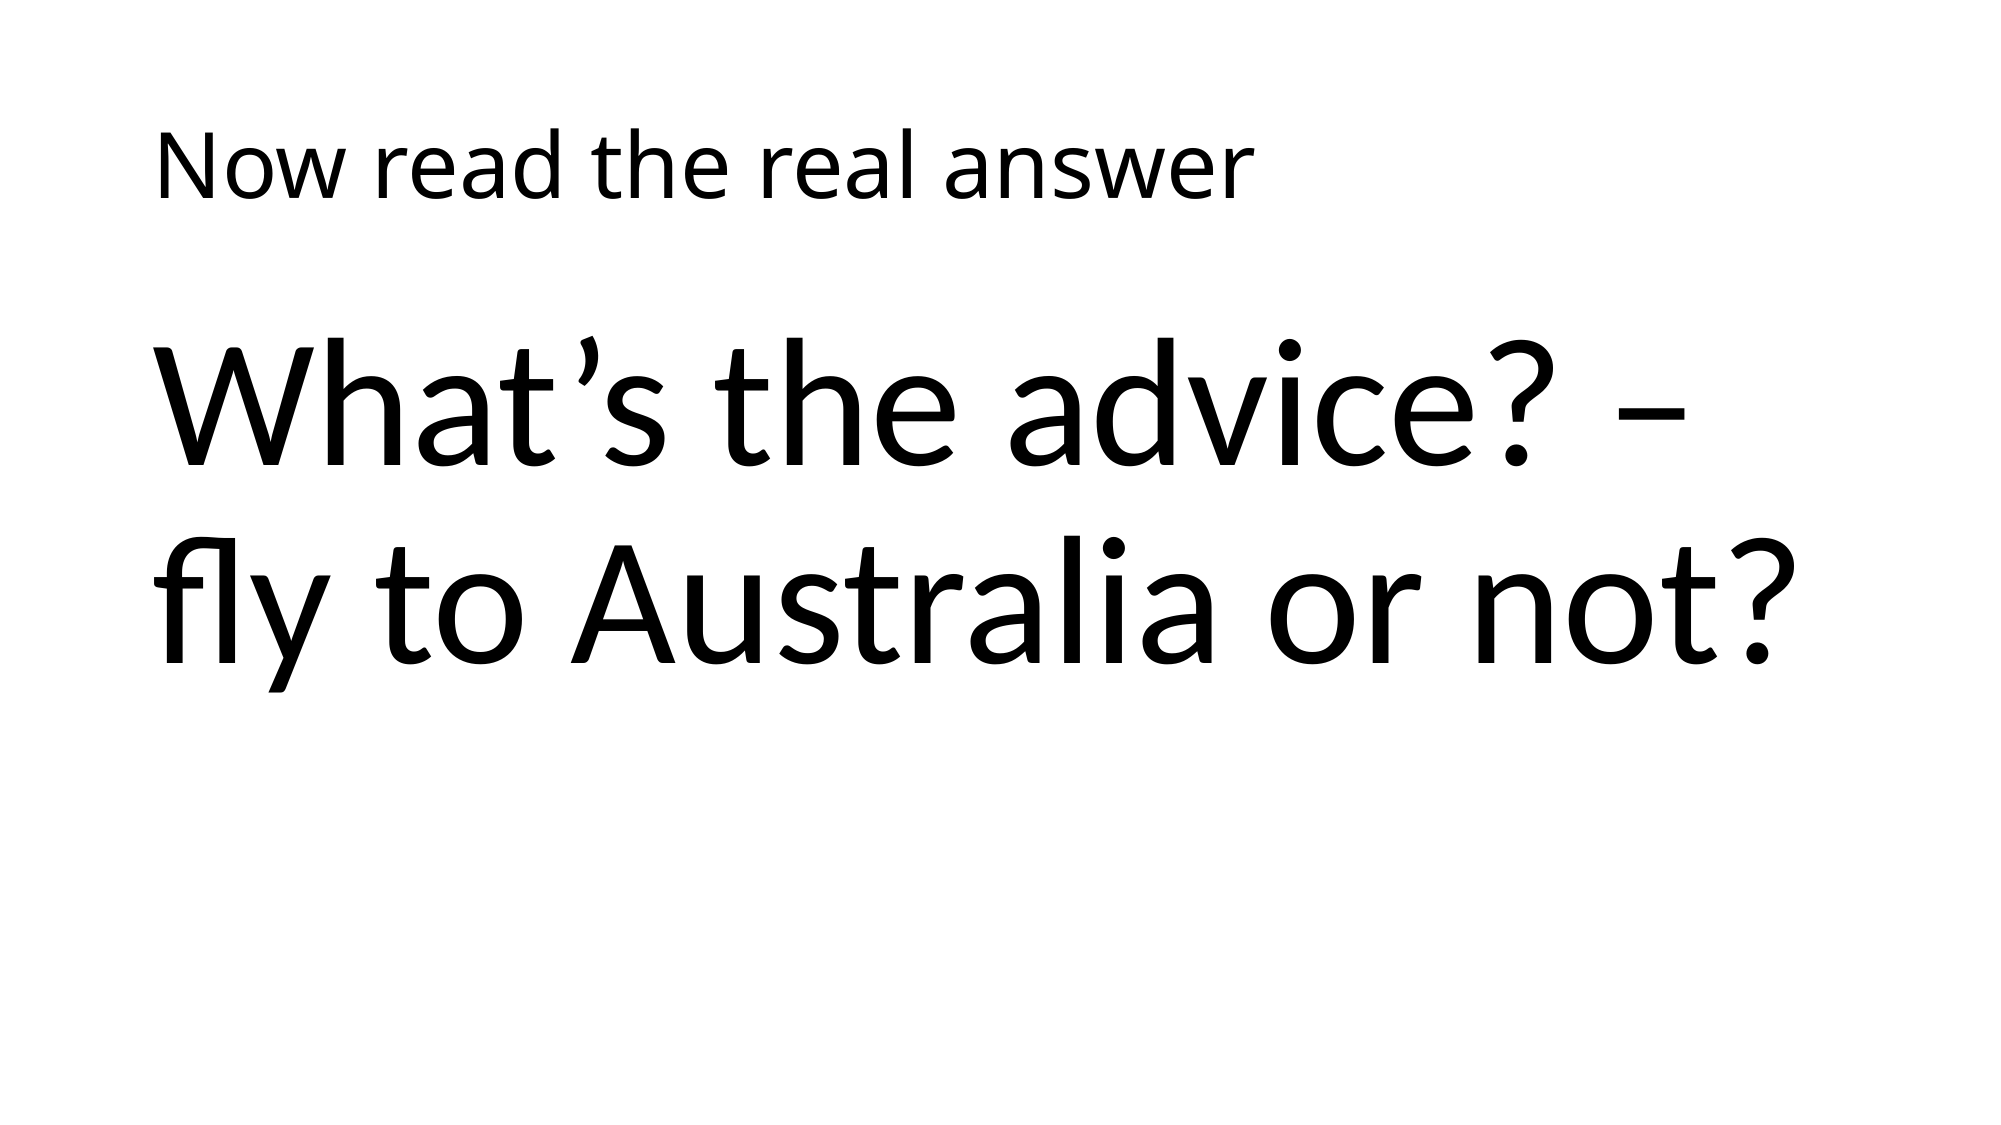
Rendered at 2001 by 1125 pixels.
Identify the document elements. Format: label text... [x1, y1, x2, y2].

title Now read the real answer [137, 59, 1863, 278]
list What’s the advice? – fly to Australia or not? [137, 299, 1863, 1014]
